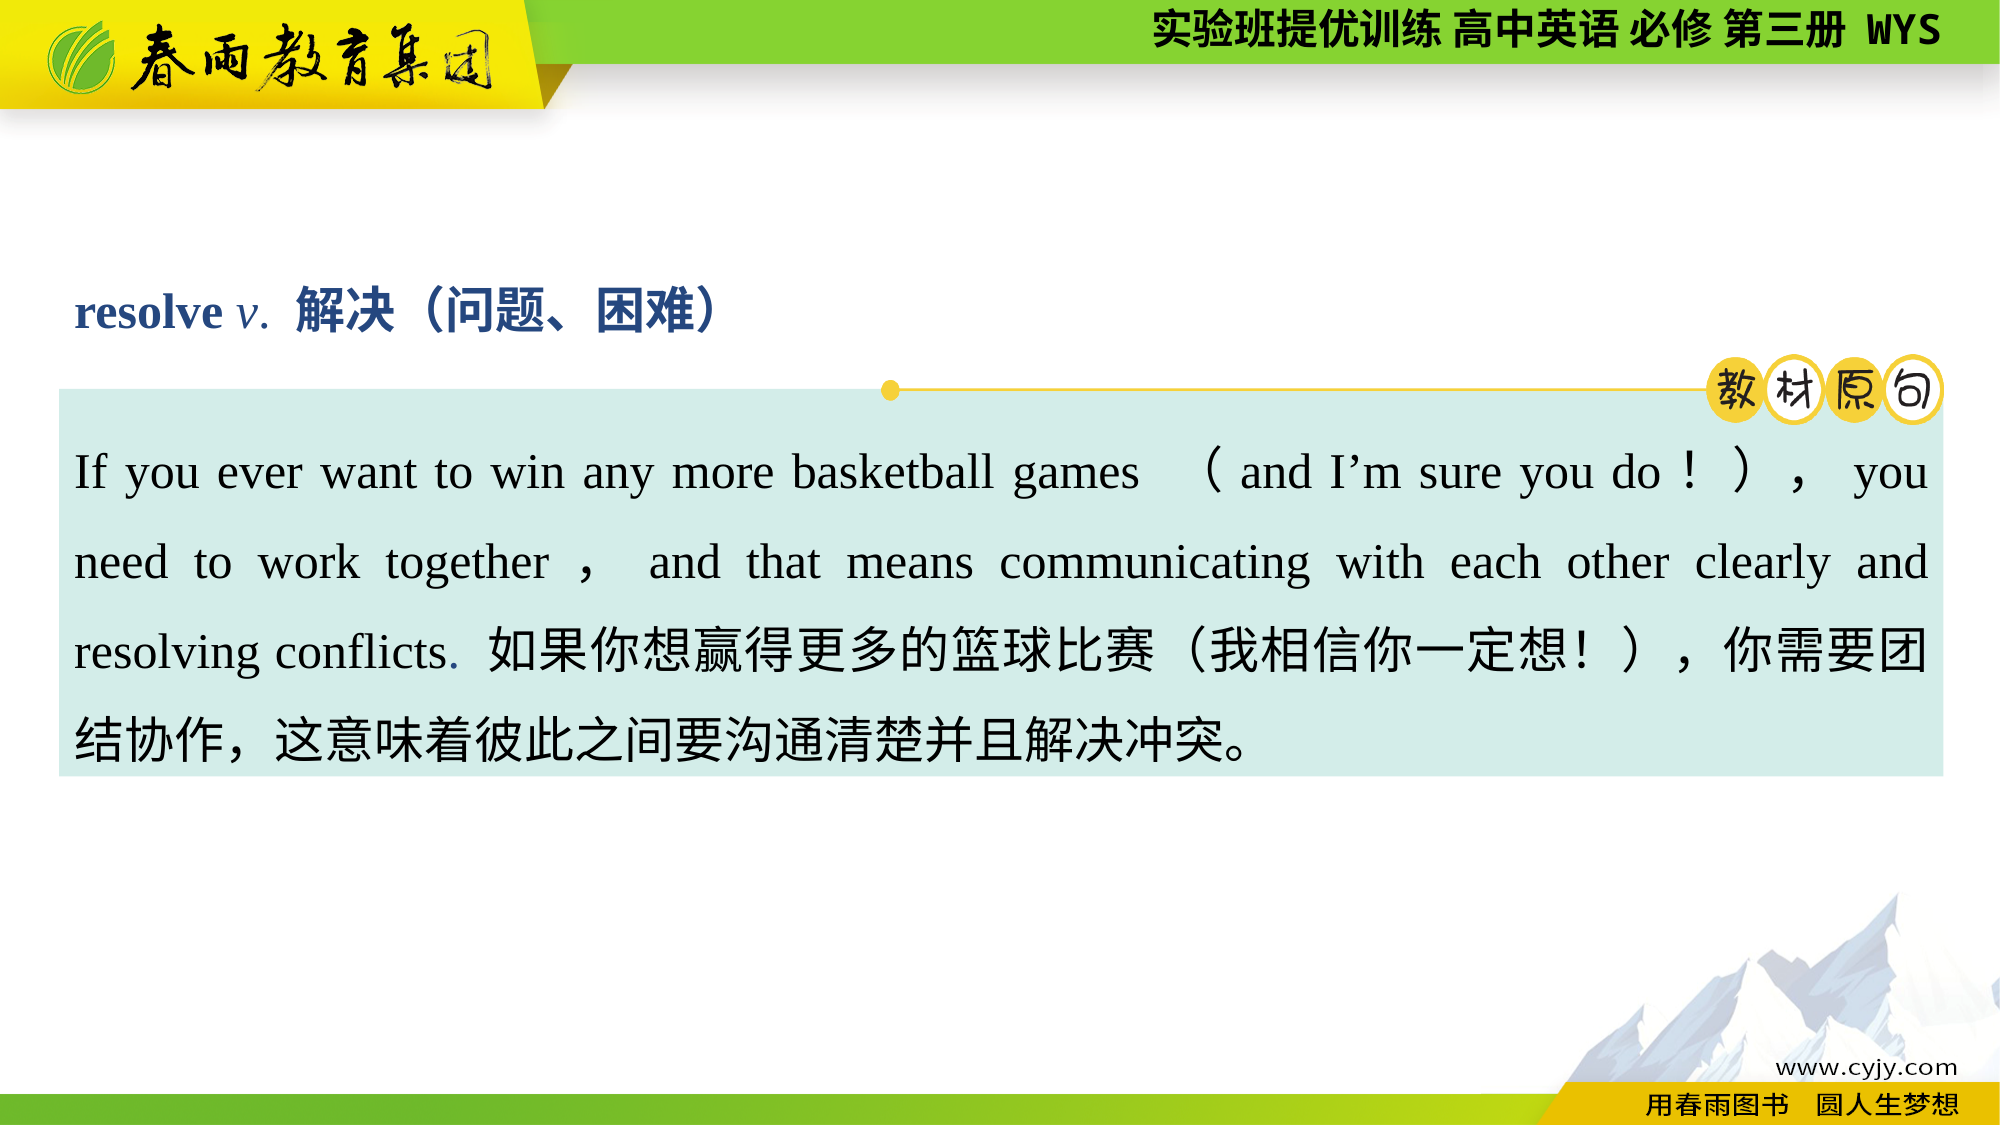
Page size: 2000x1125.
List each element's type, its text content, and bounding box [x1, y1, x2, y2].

text_box If you ever want to win any more basketball games （and I’m sure you do！），you need to work together，and that means communicating with each other clearly and resolving conflicts. 如果你想赢得更多的篮球比赛（我相信你一定想！），你需要团结协作，这意味着彼此之间要沟通清楚并且解决冲突。 [59, 388, 1944, 777]
picture [0, 0, 2000, 1125]
list resolve v. 解决（问题、困难） [59, 240, 1944, 336]
